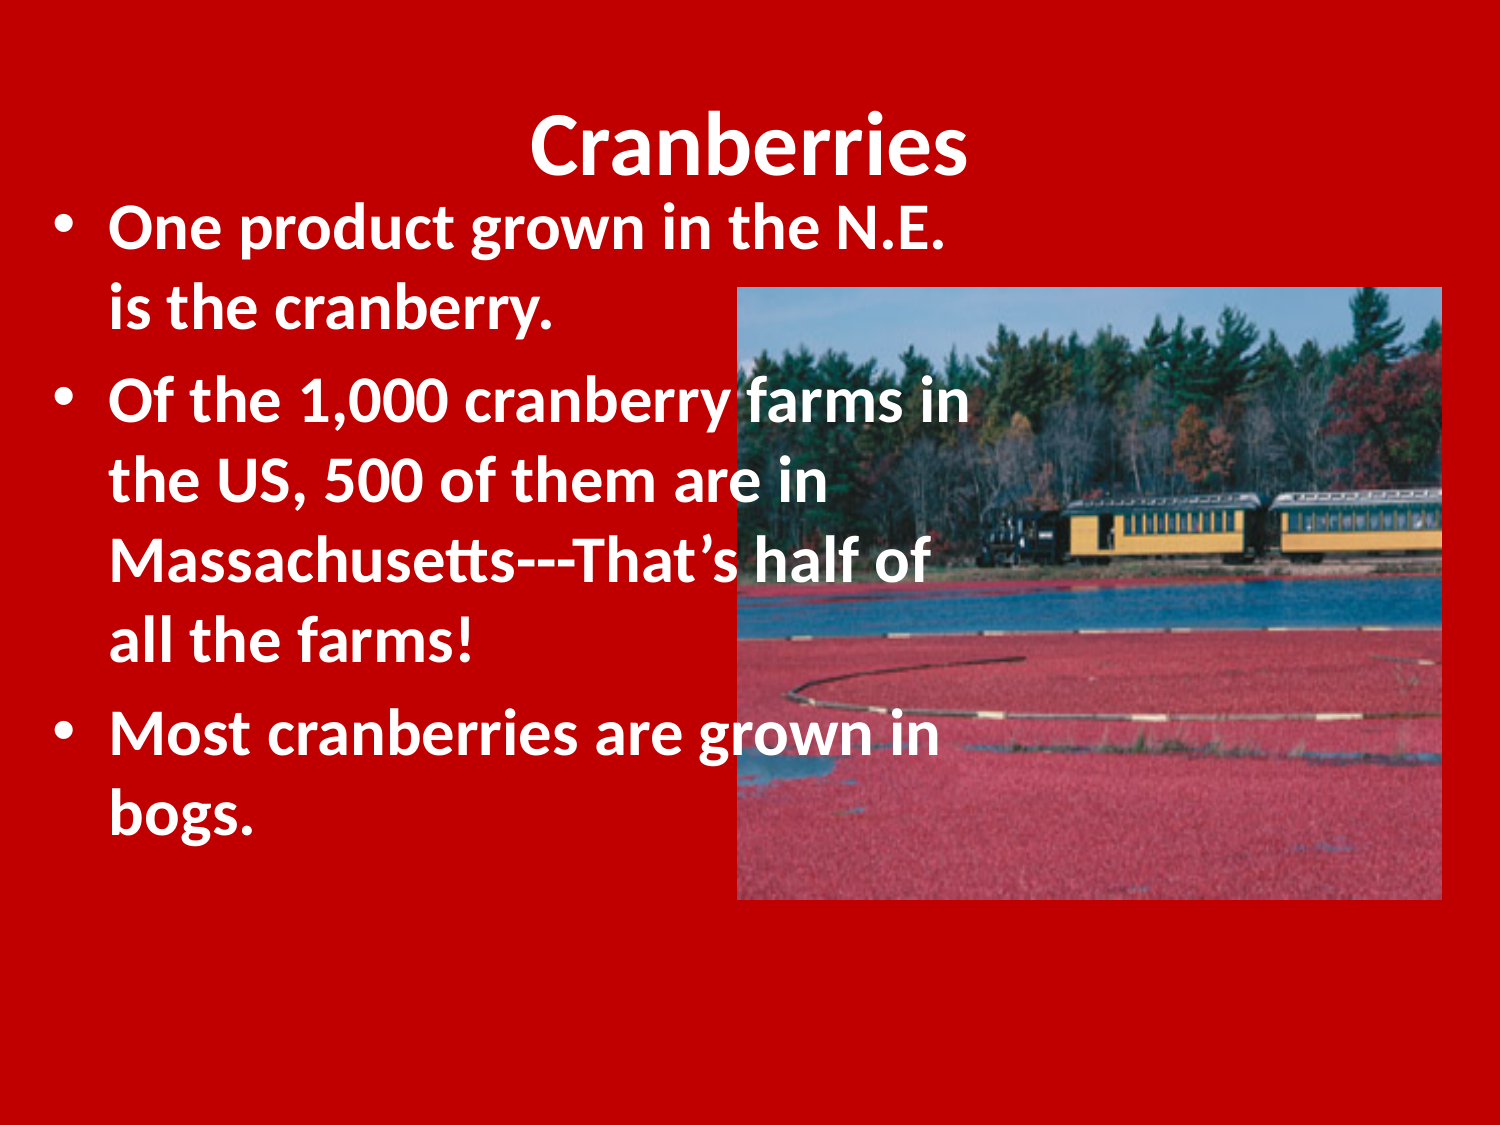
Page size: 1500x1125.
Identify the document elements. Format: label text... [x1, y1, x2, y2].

picture [740, 287, 1442, 900]
title Cranberries [74, 44, 1426, 233]
list One product grown in the N.E. is the cranberry. Of the 1,000 cranberry farms in the US, 500 of them are in Massachusetts---That’s half of all the farms! Most cranberries are grown in bogs. [37, 174, 988, 1076]
